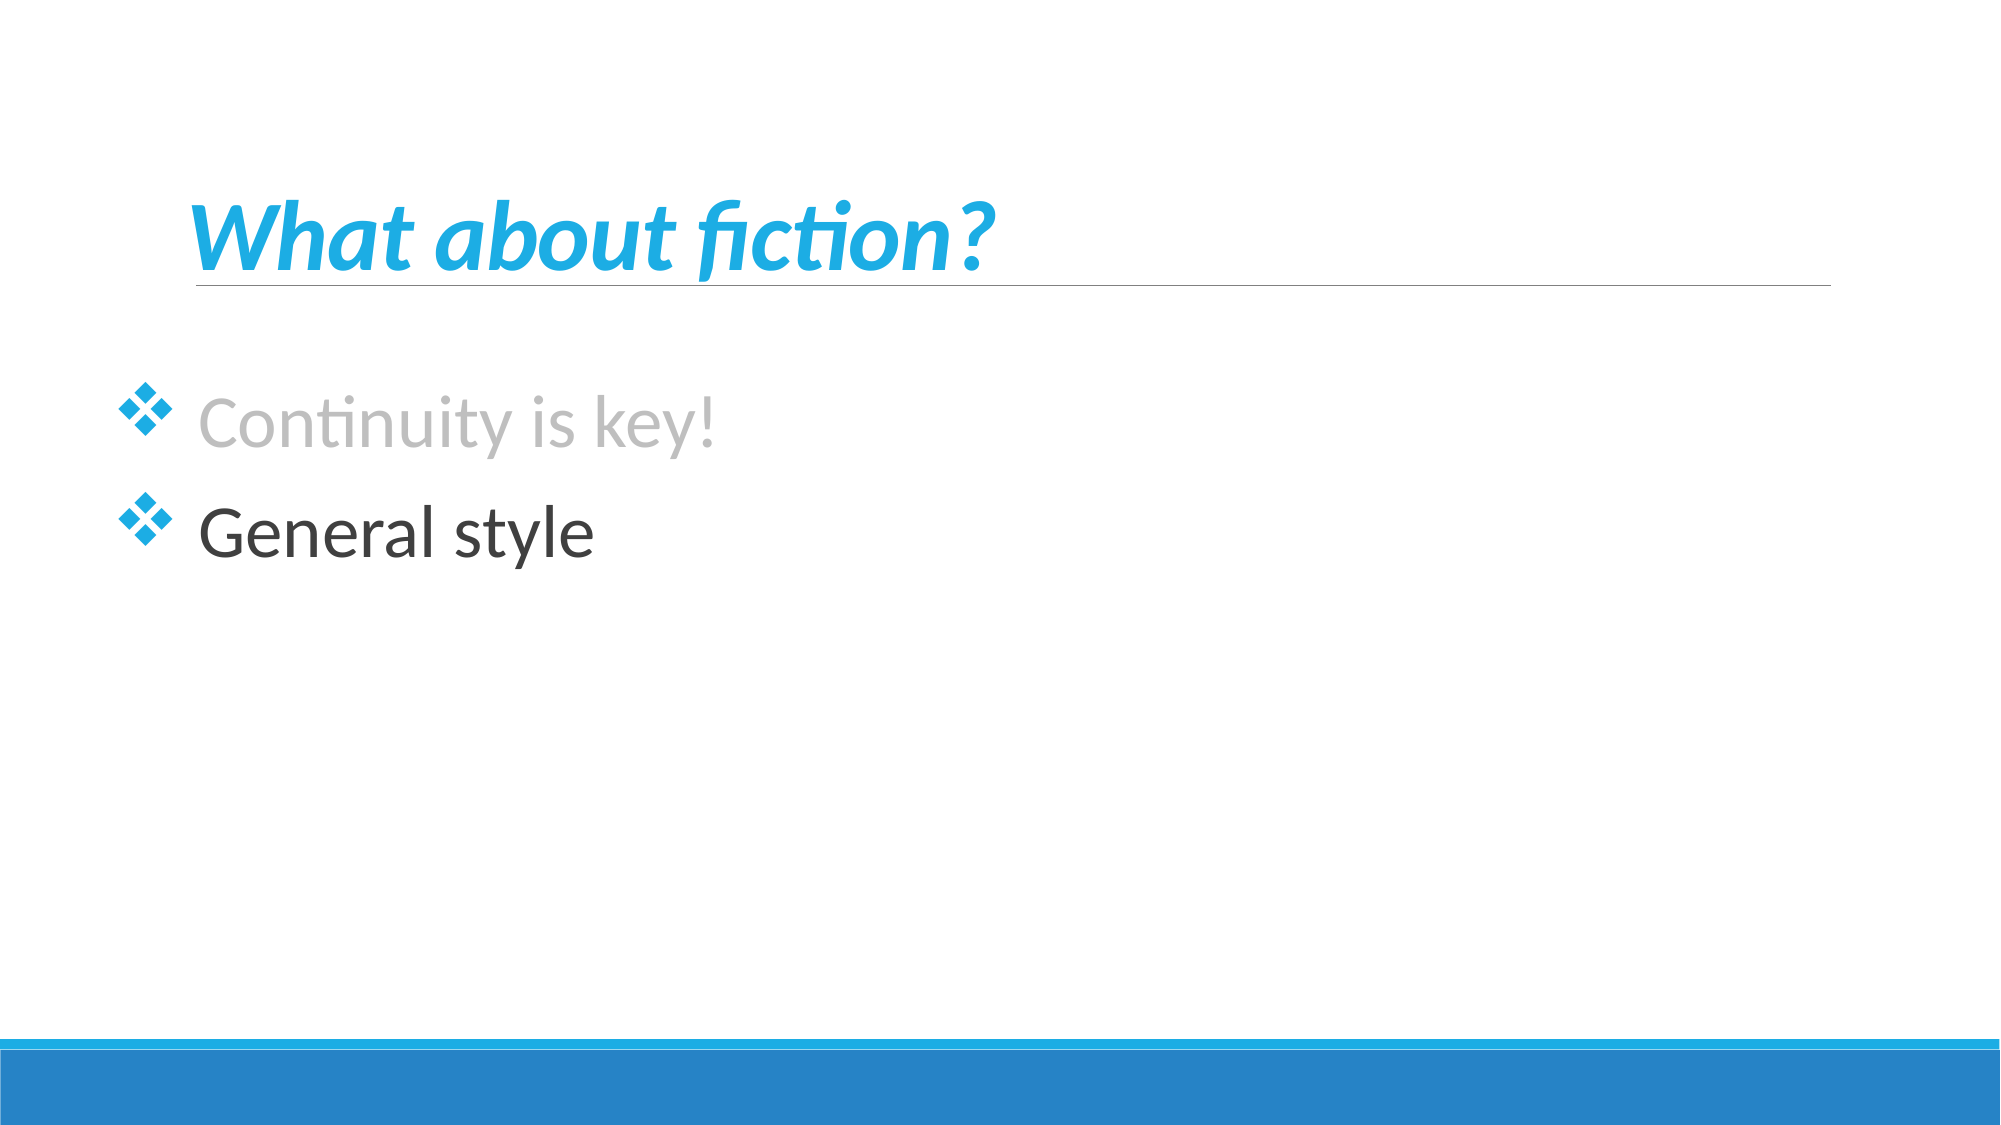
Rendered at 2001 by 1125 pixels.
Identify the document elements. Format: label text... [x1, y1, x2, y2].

title What about fiction? [171, 85, 1584, 299]
list Continuity is key! General style [112, 375, 1935, 1021]
